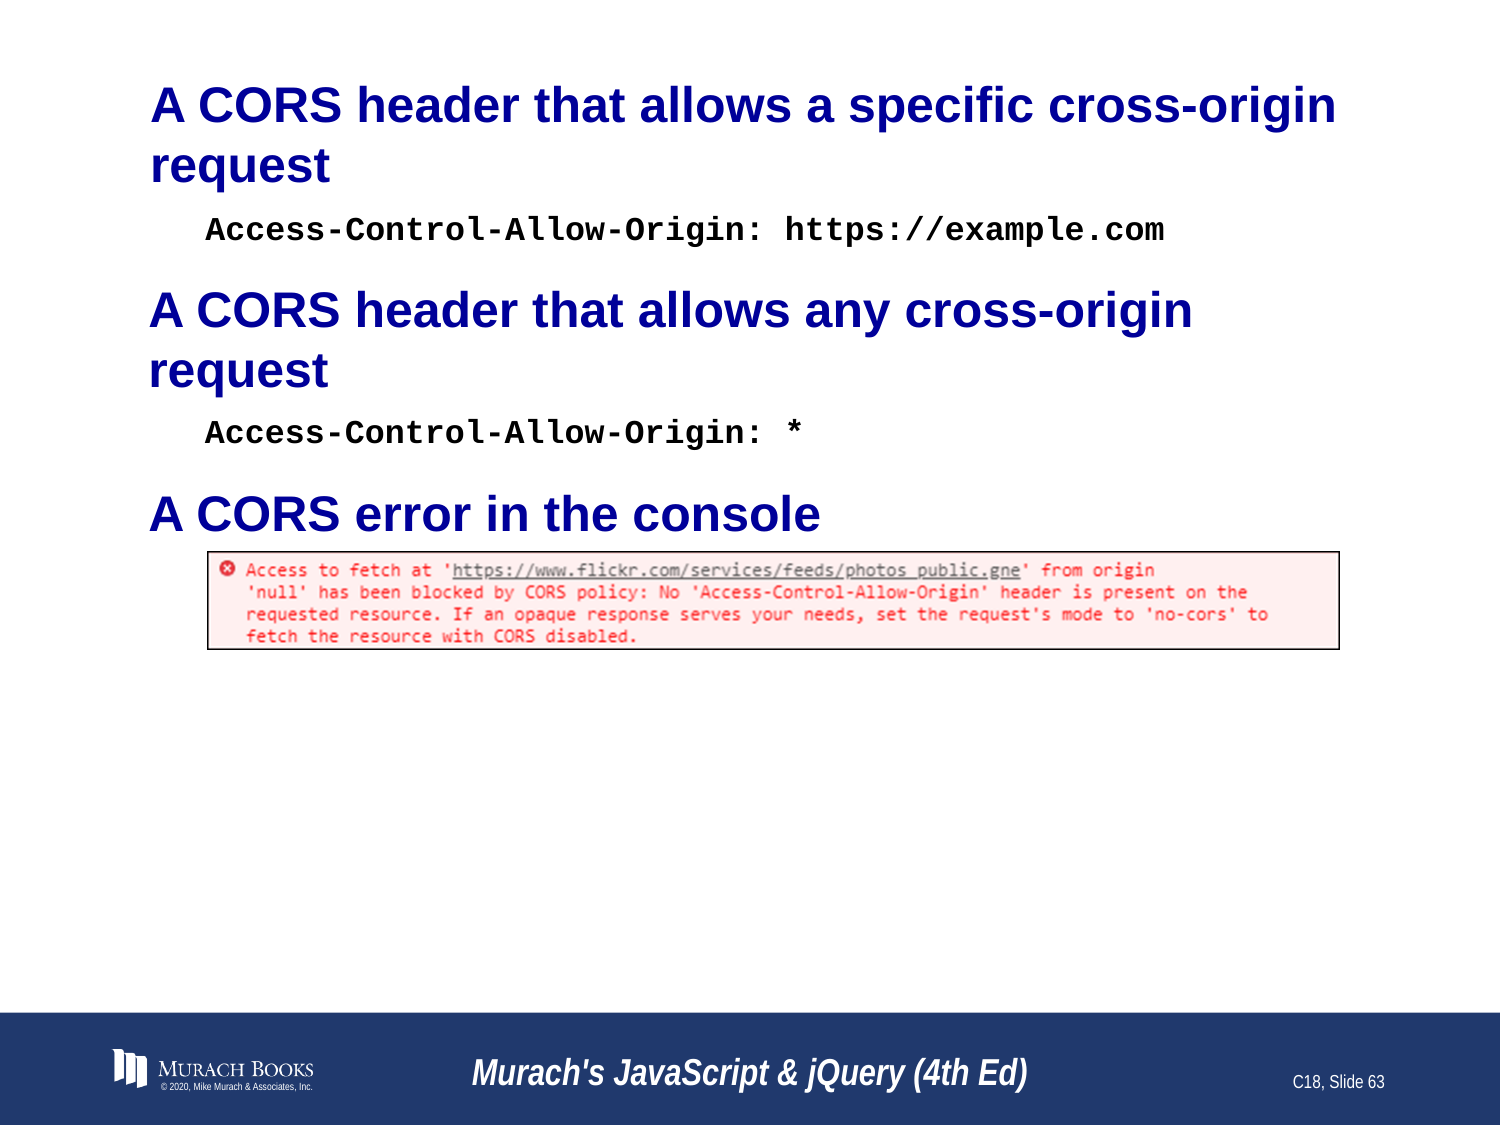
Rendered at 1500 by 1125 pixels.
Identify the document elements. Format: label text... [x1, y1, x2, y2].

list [206, 551, 1340, 651]
list Access-Control-Allow-Origin: https://example.com A CORS header that allows any cross-origin request Access-Control-Allow-Origin: * A CORS error in the console [133, 199, 1346, 563]
footer © 2020, Mike Murach & Associates, Inc. [12, 1025, 463, 1100]
slide_number Murach's JavaScript & jQuery (4th Ed) [463, 1025, 1050, 1100]
slide_number C18, Slide 63 [1087, 1025, 1400, 1100]
title A CORS header that allows a specific cross-origin request [150, 72, 1350, 194]
